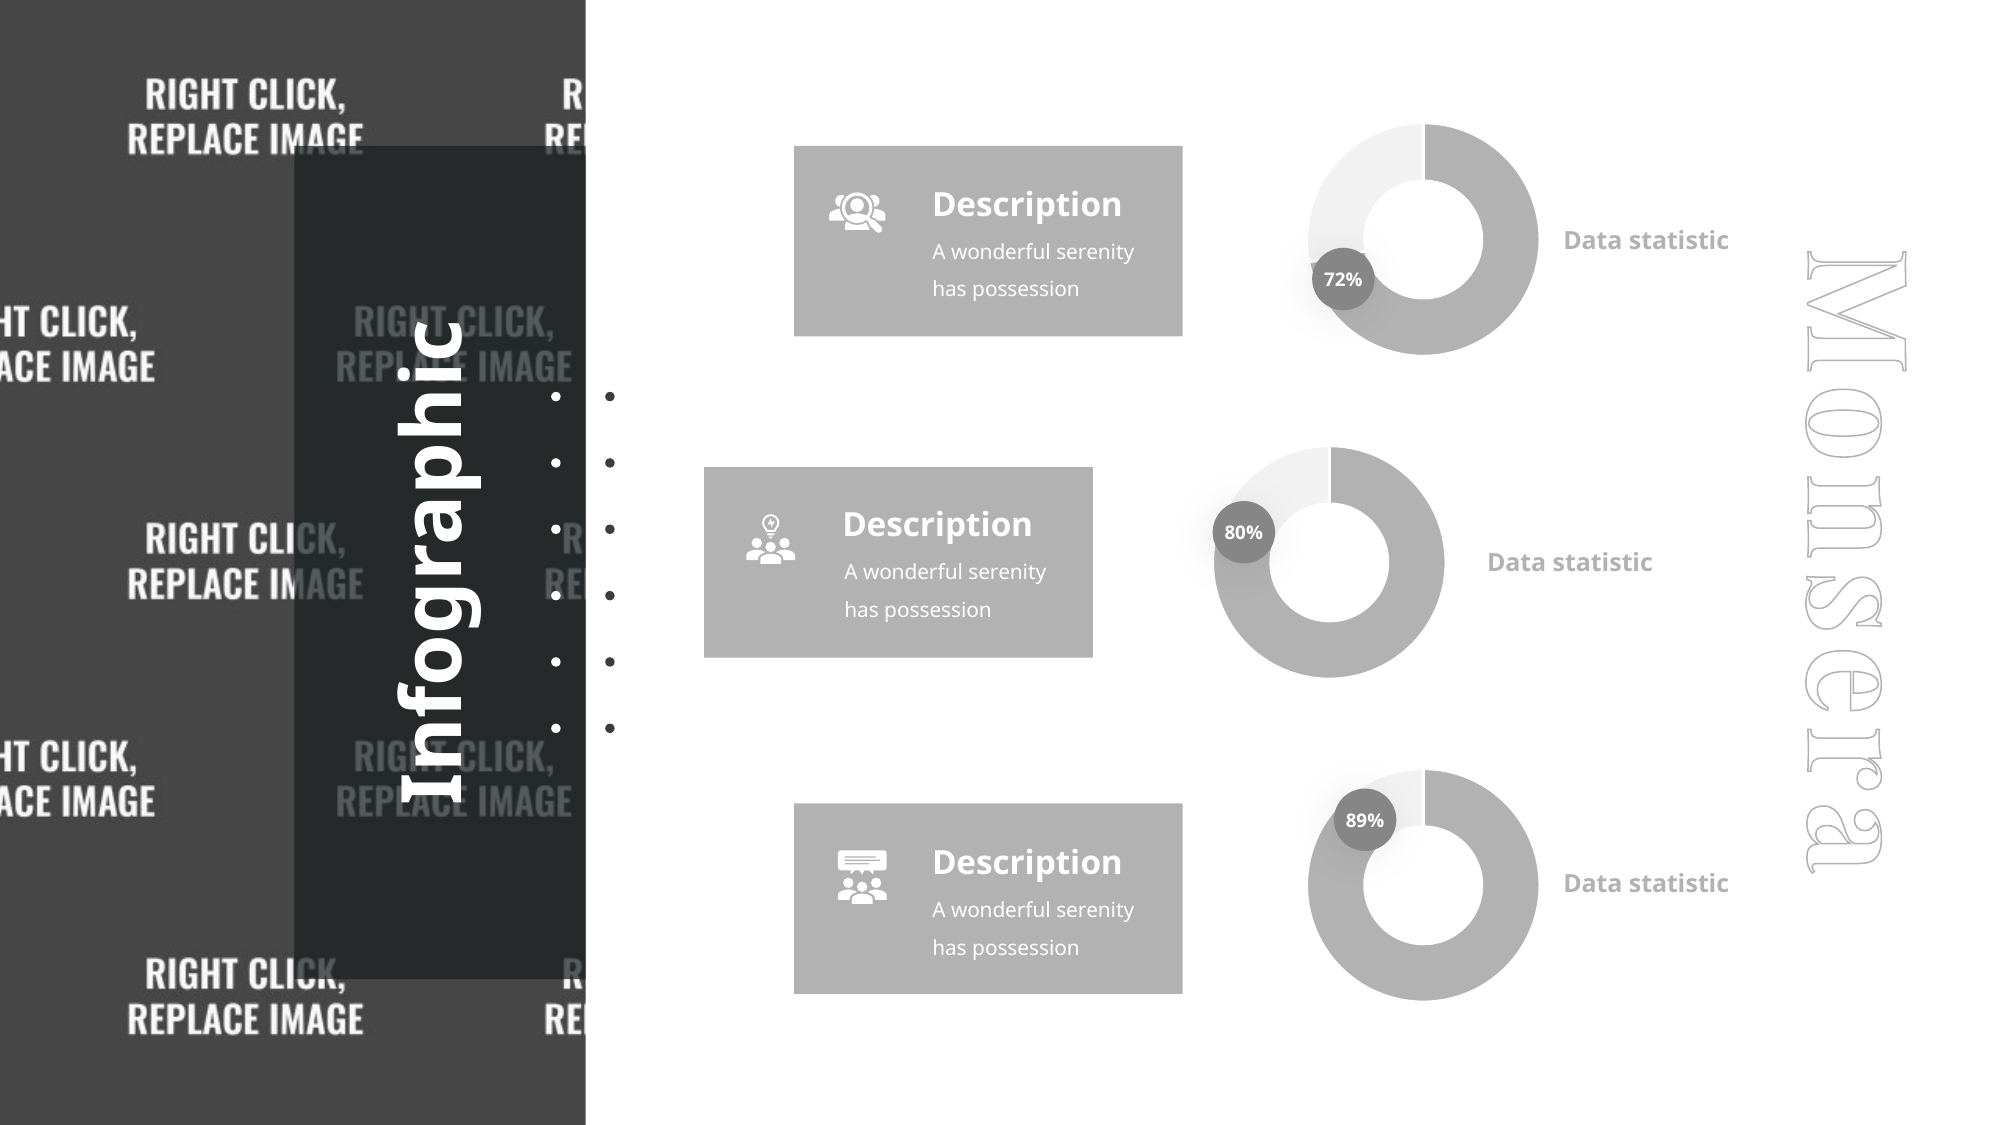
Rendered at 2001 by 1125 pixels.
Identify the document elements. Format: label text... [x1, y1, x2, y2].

text_box Data statistic [1606, 859, 1750, 905]
text_box Description [827, 496, 1078, 551]
chart [1240, 763, 1606, 1008]
picture [0, 0, 586, 1125]
text_box Description [917, 833, 1168, 889]
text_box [1545, 512, 2000, 613]
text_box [829, 844, 895, 910]
text_box [793, 802, 1184, 995]
chart [1240, 117, 1606, 362]
text_box [703, 466, 1094, 659]
text_box Data statistic [1606, 217, 1750, 262]
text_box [738, 507, 803, 572]
text_box [793, 145, 1184, 337]
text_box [551, 391, 615, 734]
text_box A wonderful serenity has possession [829, 539, 1076, 629]
text_box A wonderful serenity has possession [917, 231, 1164, 309]
text_box A wonderful serenity has possession [917, 877, 1164, 967]
chart [1146, 440, 1512, 685]
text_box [825, 180, 890, 245]
text_box Description [917, 175, 1168, 231]
text_box Data statistic [1512, 538, 1545, 584]
